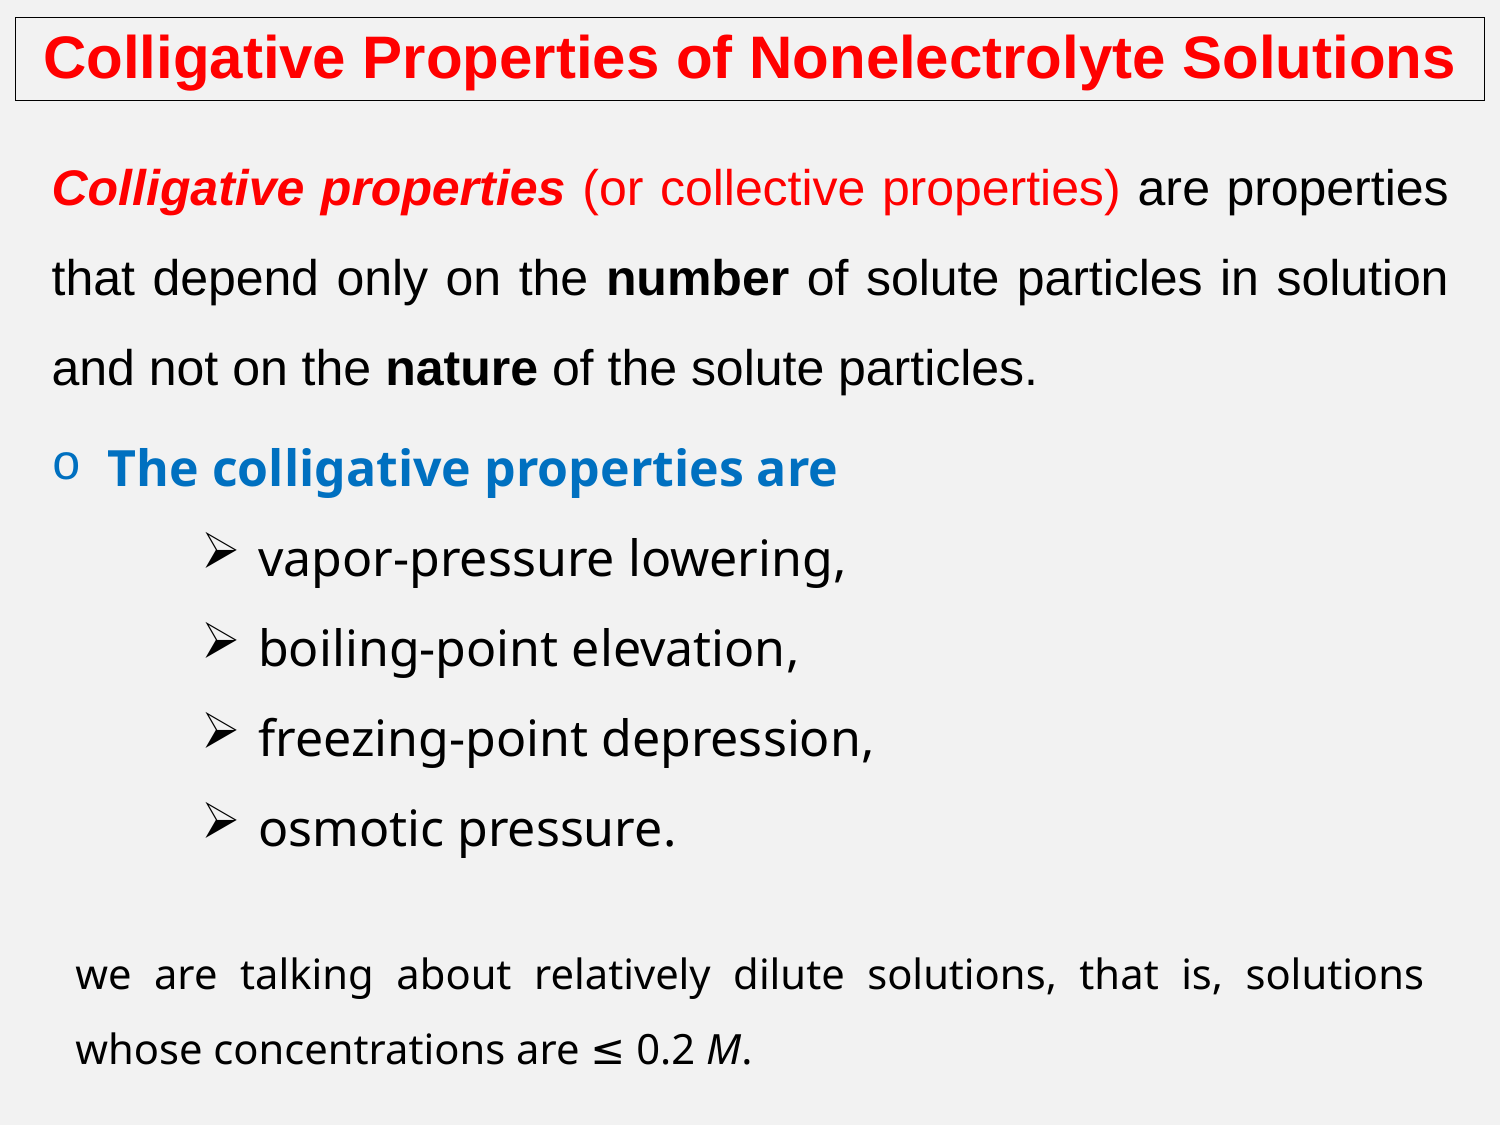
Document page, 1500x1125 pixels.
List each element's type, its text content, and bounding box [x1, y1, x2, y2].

title Colligative Properties of Nonelectrolyte Solutions [15, 17, 1485, 101]
text_box we are talking about relatively dilute solutions, that is, solutions whose concentrations are ≤ 0.2 M. [60, 915, 1440, 1080]
text_box The colligative properties are vapor-pressure lowering, boiling-point elevation, freezing-point depression, osmotic pressure. [36, 399, 1176, 864]
text_box Colligative properties (or collective properties) are properties that depend only on the number of solute particles in solution and not on the nature of the solute particles. [36, 117, 1464, 403]
